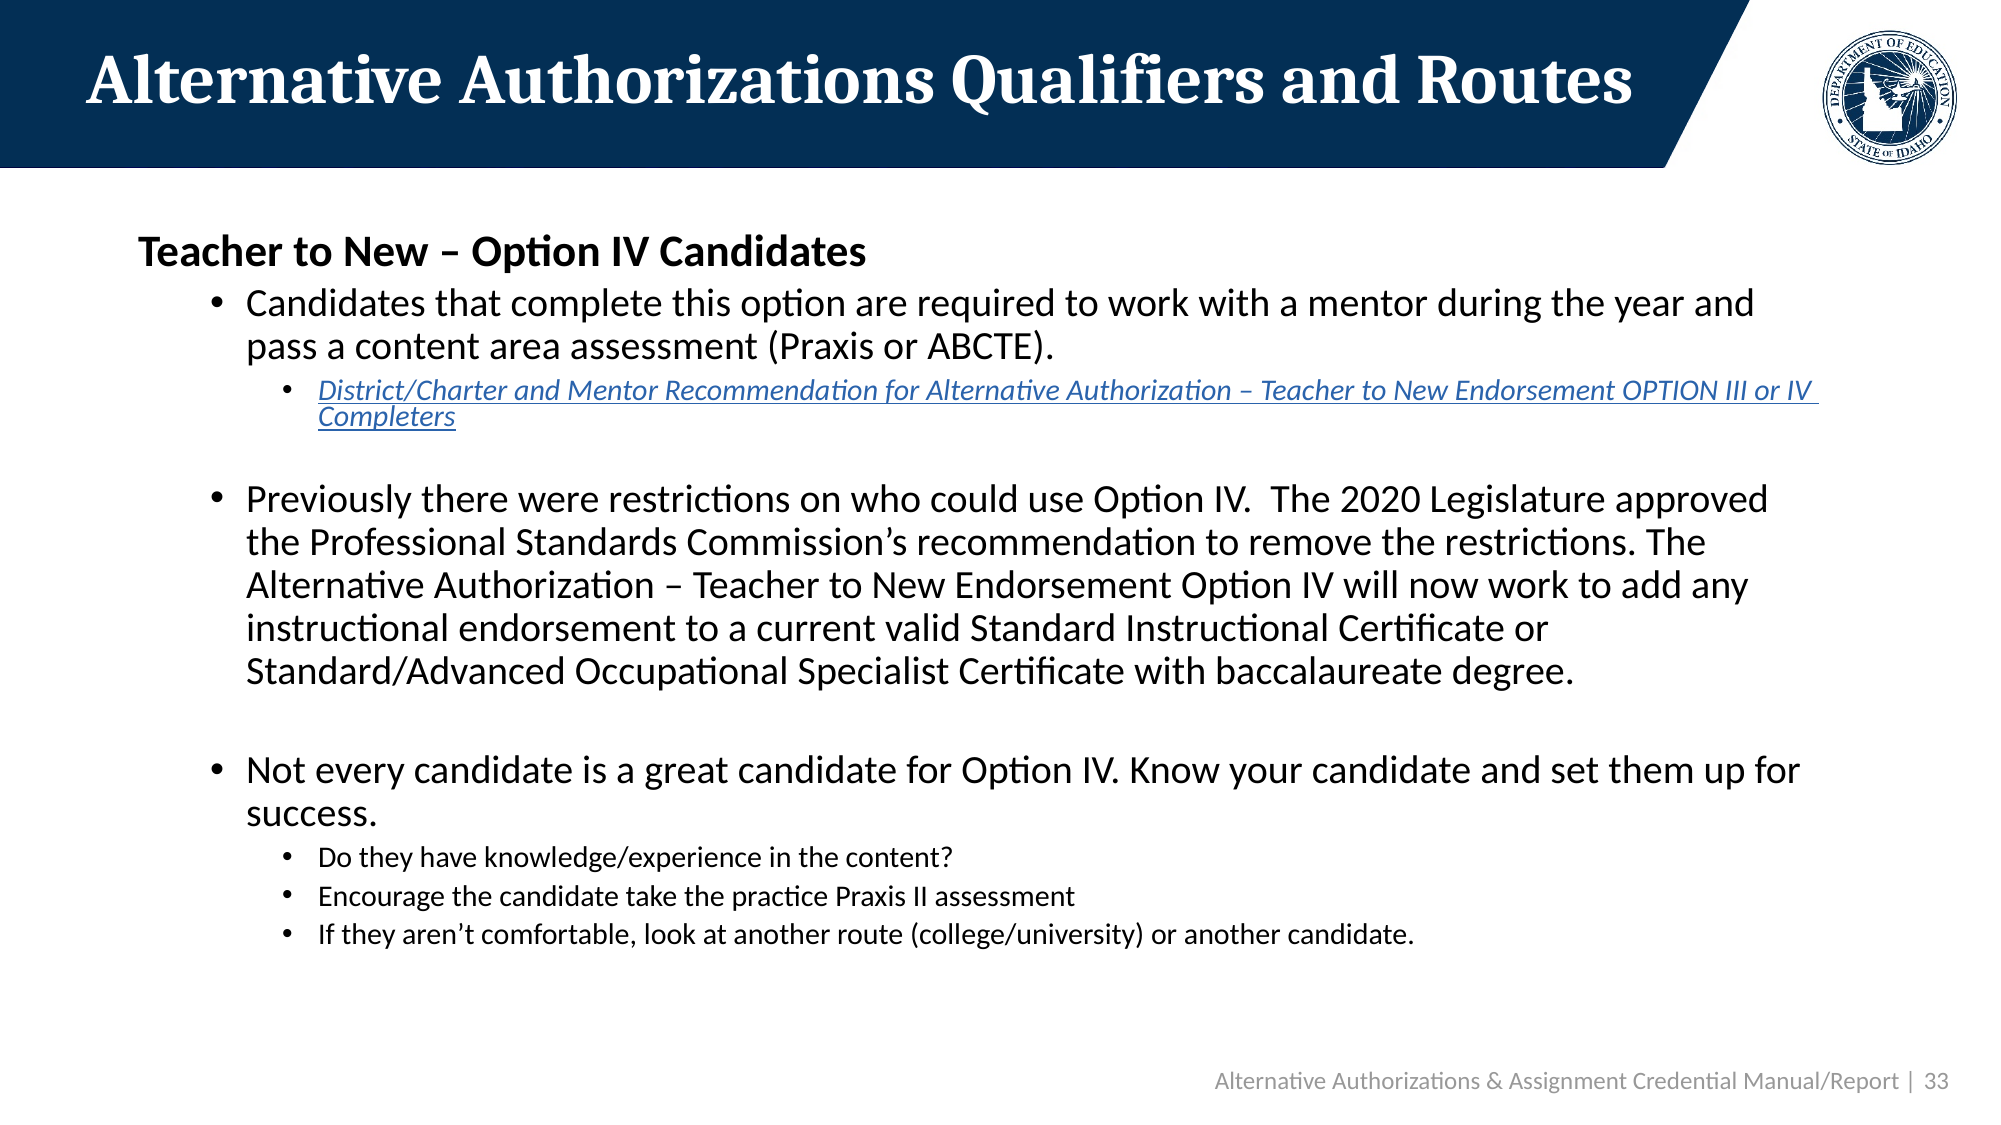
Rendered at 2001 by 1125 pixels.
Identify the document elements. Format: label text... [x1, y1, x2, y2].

list Teacher to New – Option IV Candidates Candidates that complete this option are required to work with a mentor during the year and pass a content area assessment (Praxis or ABCTE). District/Charter and Mentor Recommendation for Alternative Authorization – Teacher to New Endorsement OPTION III or IV Completers Previously there were restrictions on who could use Option IV. The 2020 Legislature approved the Professional Standards Commission’s recommendation to remove the restrictions. The Alternative Authorization – Teacher to New Endorsement Option IV will now work to add any instructional endorsement to a current valid Standard Instructional Certificate or Standard/Advanced Occupational Specialist Certificate with baccalaureate degree. Not every candidate is a great candidate for Option IV. Know your candidate and set them up for success. Do they have knowledge/experience in the content? Encourage the candidate take the practice Praxis II assessment If they aren’t comfortable, look at another route (college/university) or another candidate. [123, 219, 1849, 934]
picture [1665, 0, 1965, 173]
title Alternative Authorizations Qualifiers and Routes [71, 0, 1655, 163]
slide_number Alternative Authorizations & Assignment Credential Manual/Report | 33 [1125, 1049, 1965, 1109]
